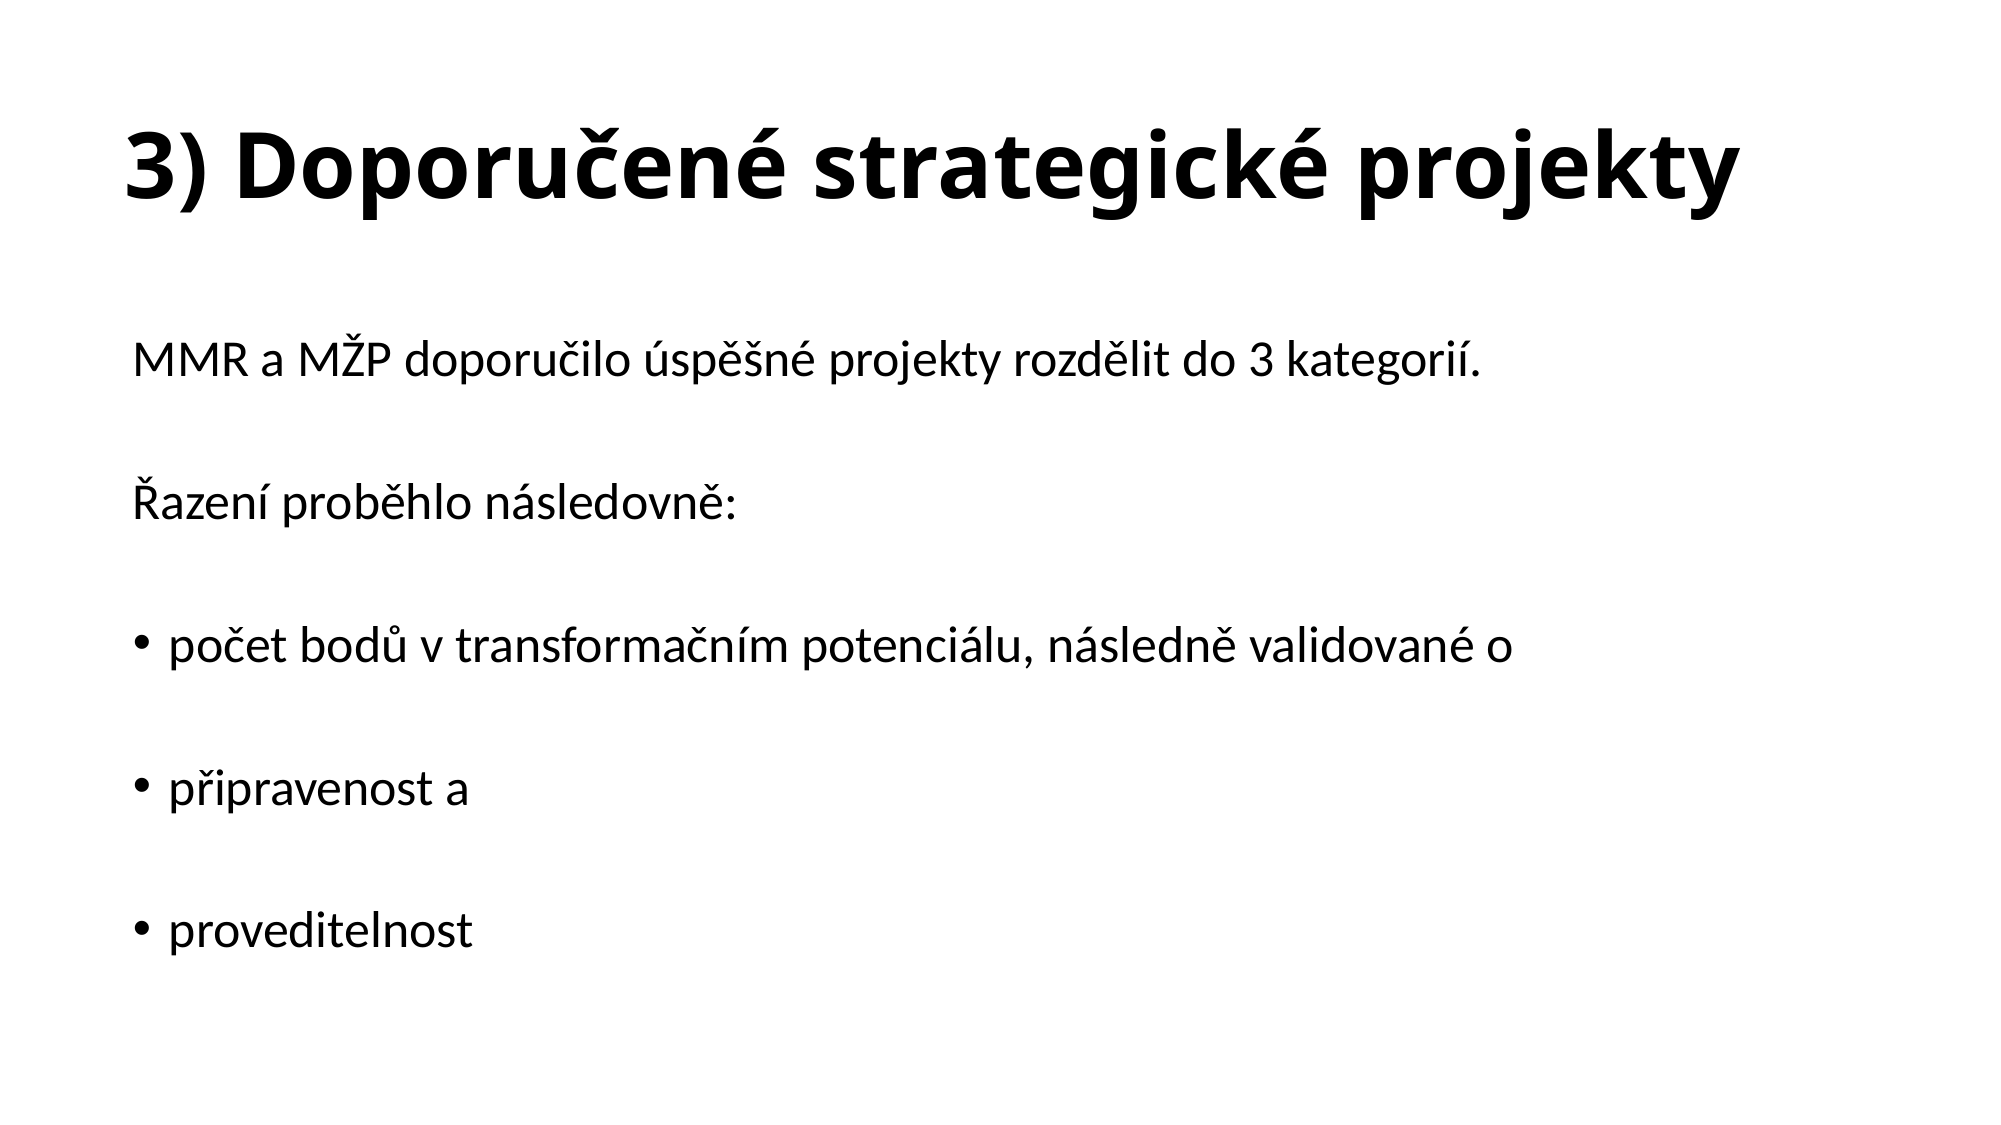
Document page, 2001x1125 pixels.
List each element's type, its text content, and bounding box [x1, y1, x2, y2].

title 3) Doporučené strategické projekty [109, 59, 1835, 278]
list MMR a MŽP doporučilo úspěšné projekty rozdělit do 3 kategorií. Řazení proběhlo následovně: počet bodů v transformačním potenciálu, následně validované o připravenost a proveditelnost [117, 255, 1882, 970]
